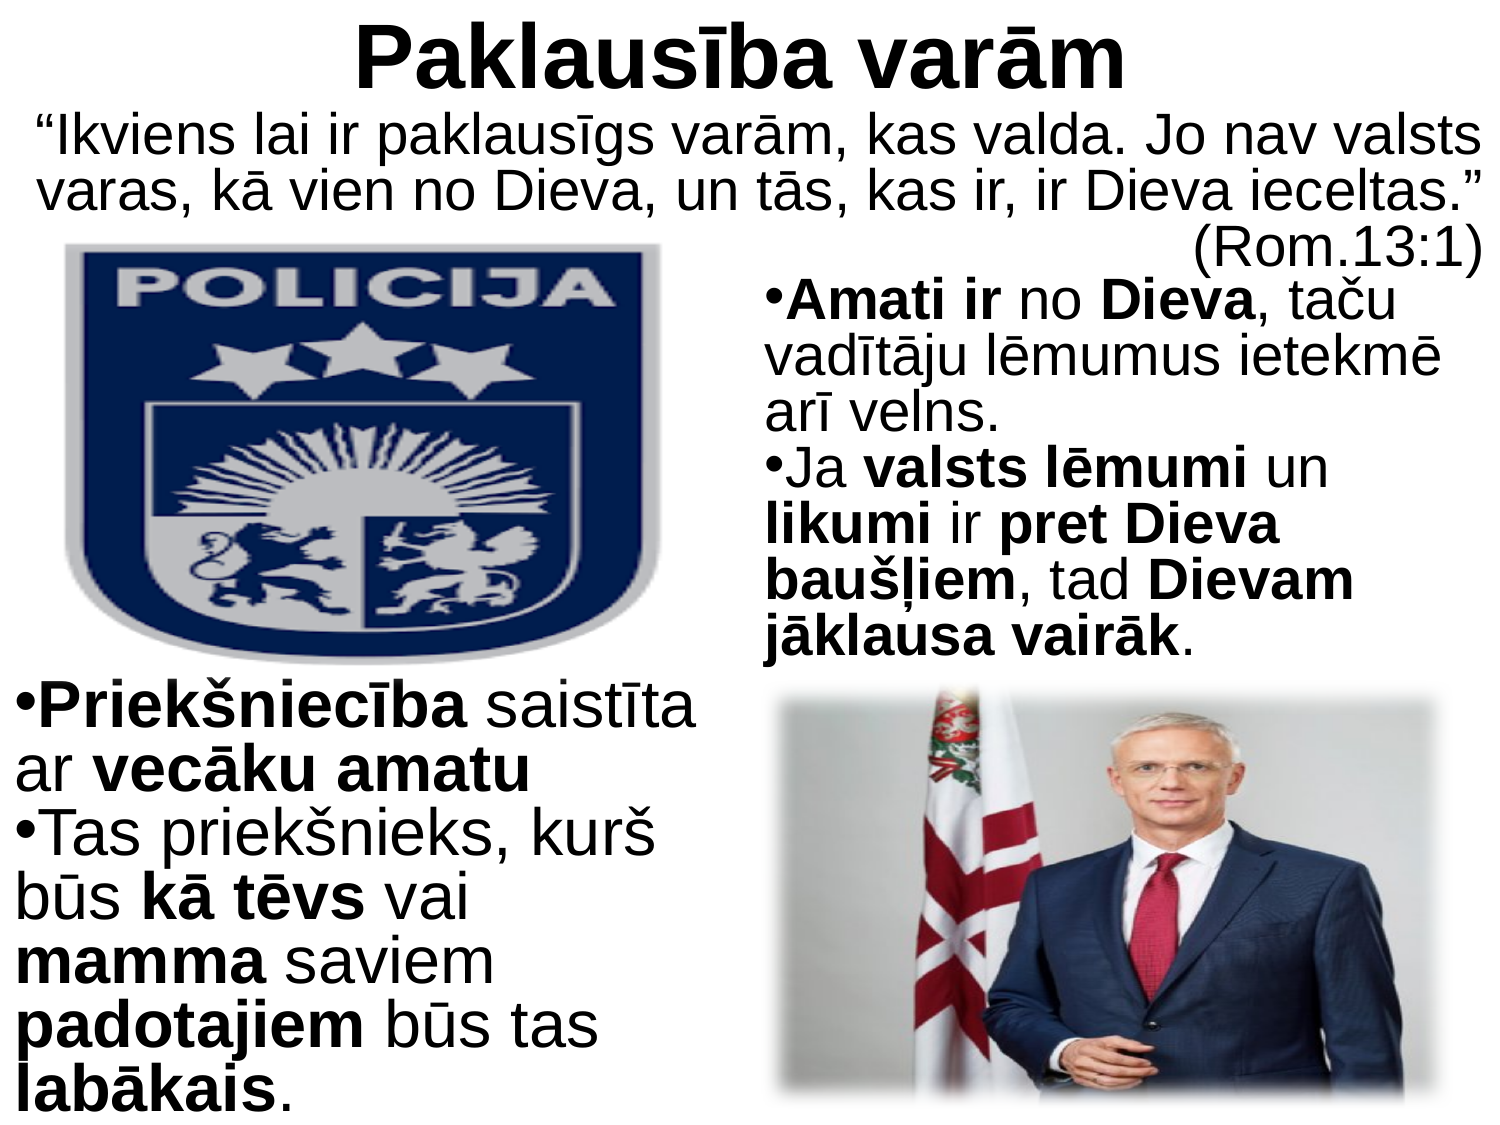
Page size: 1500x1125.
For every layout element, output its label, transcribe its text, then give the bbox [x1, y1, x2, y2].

title Paklausība varām [52, 18, 1430, 86]
text_box Priekšniecība saistīta ar vecāku amatu Tas priekšnieks, kurš būs kā tēvs vai mamma saviem padotajiem būs tas labākais. [0, 668, 750, 1125]
list “Ikviens lai ir paklausīgs varām, kas valda. Jo nav valsts varas, kā vien no Dieva, un tās, kas ir, ir Dieva ieceltas.” (Rom.13:1) [0, 101, 1500, 303]
text_box Amati ir no Dieva, taču vadītāju lēmumus ietekmē arī velns. Ja valsts lēmumi un likumi ir pret Dieva baušļiem, tad Dievam jāklausa vairāk. [749, 267, 1500, 674]
picture [761, 680, 1453, 1110]
picture [0, 219, 725, 689]
